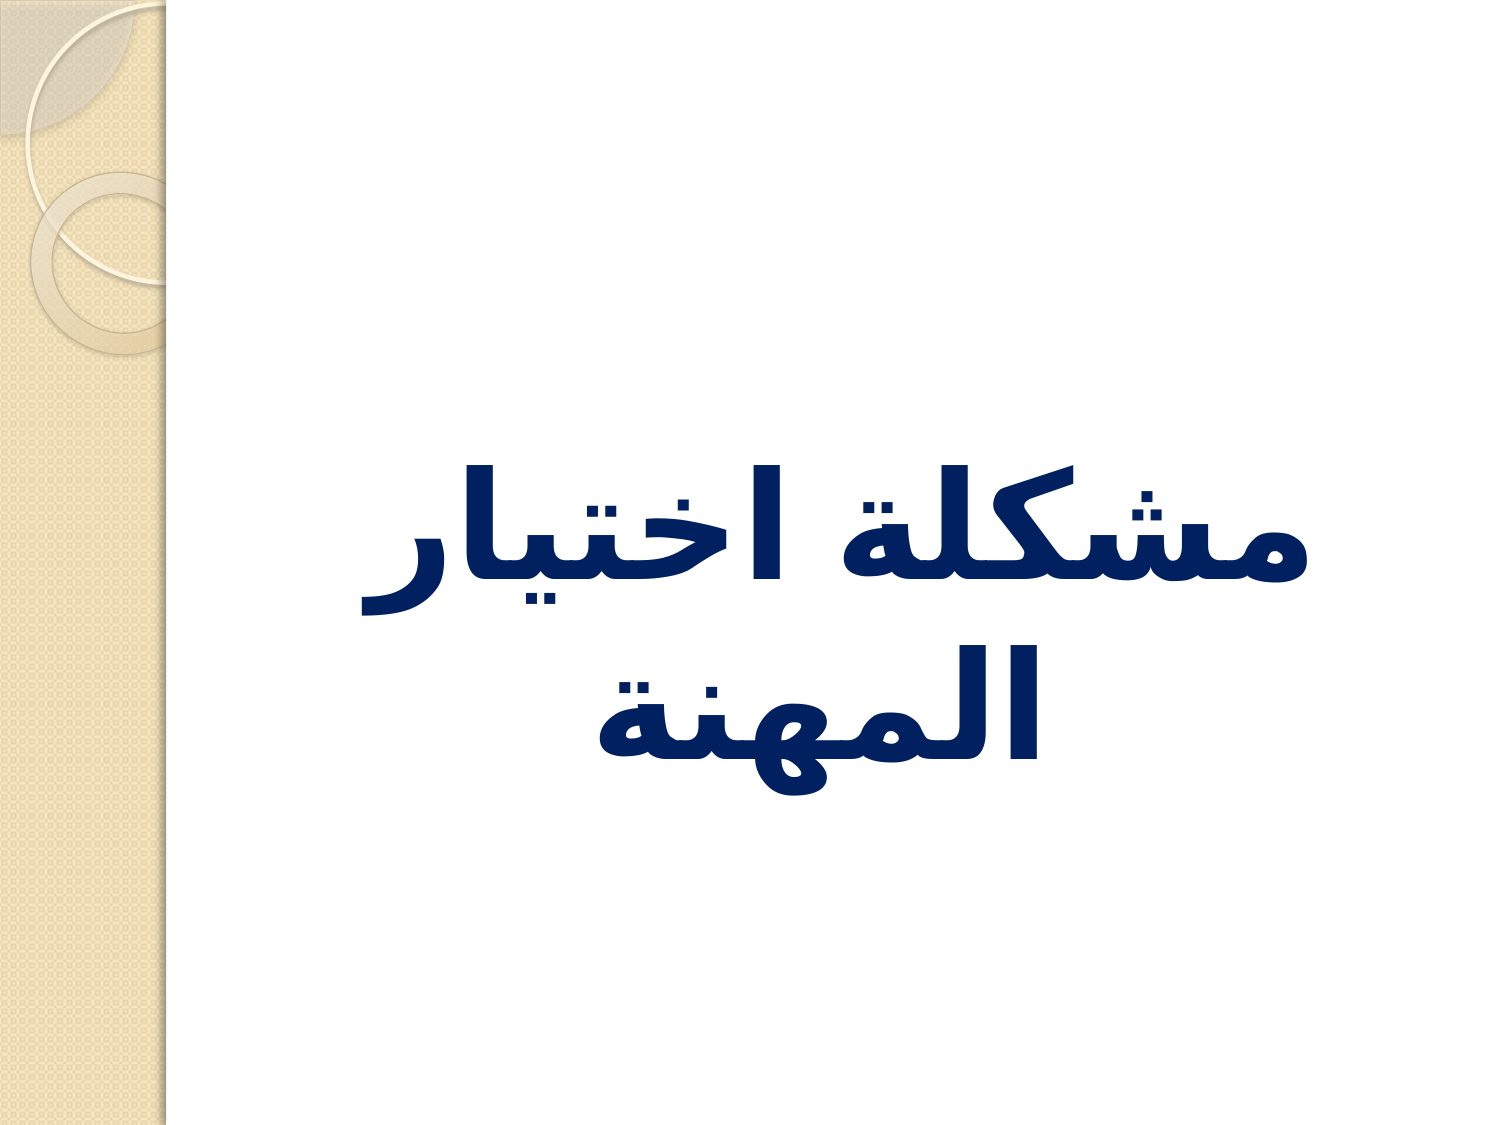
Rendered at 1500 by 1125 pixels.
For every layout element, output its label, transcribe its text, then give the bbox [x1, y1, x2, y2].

list مشكلة اختيار المهنة [235, 237, 1466, 1025]
